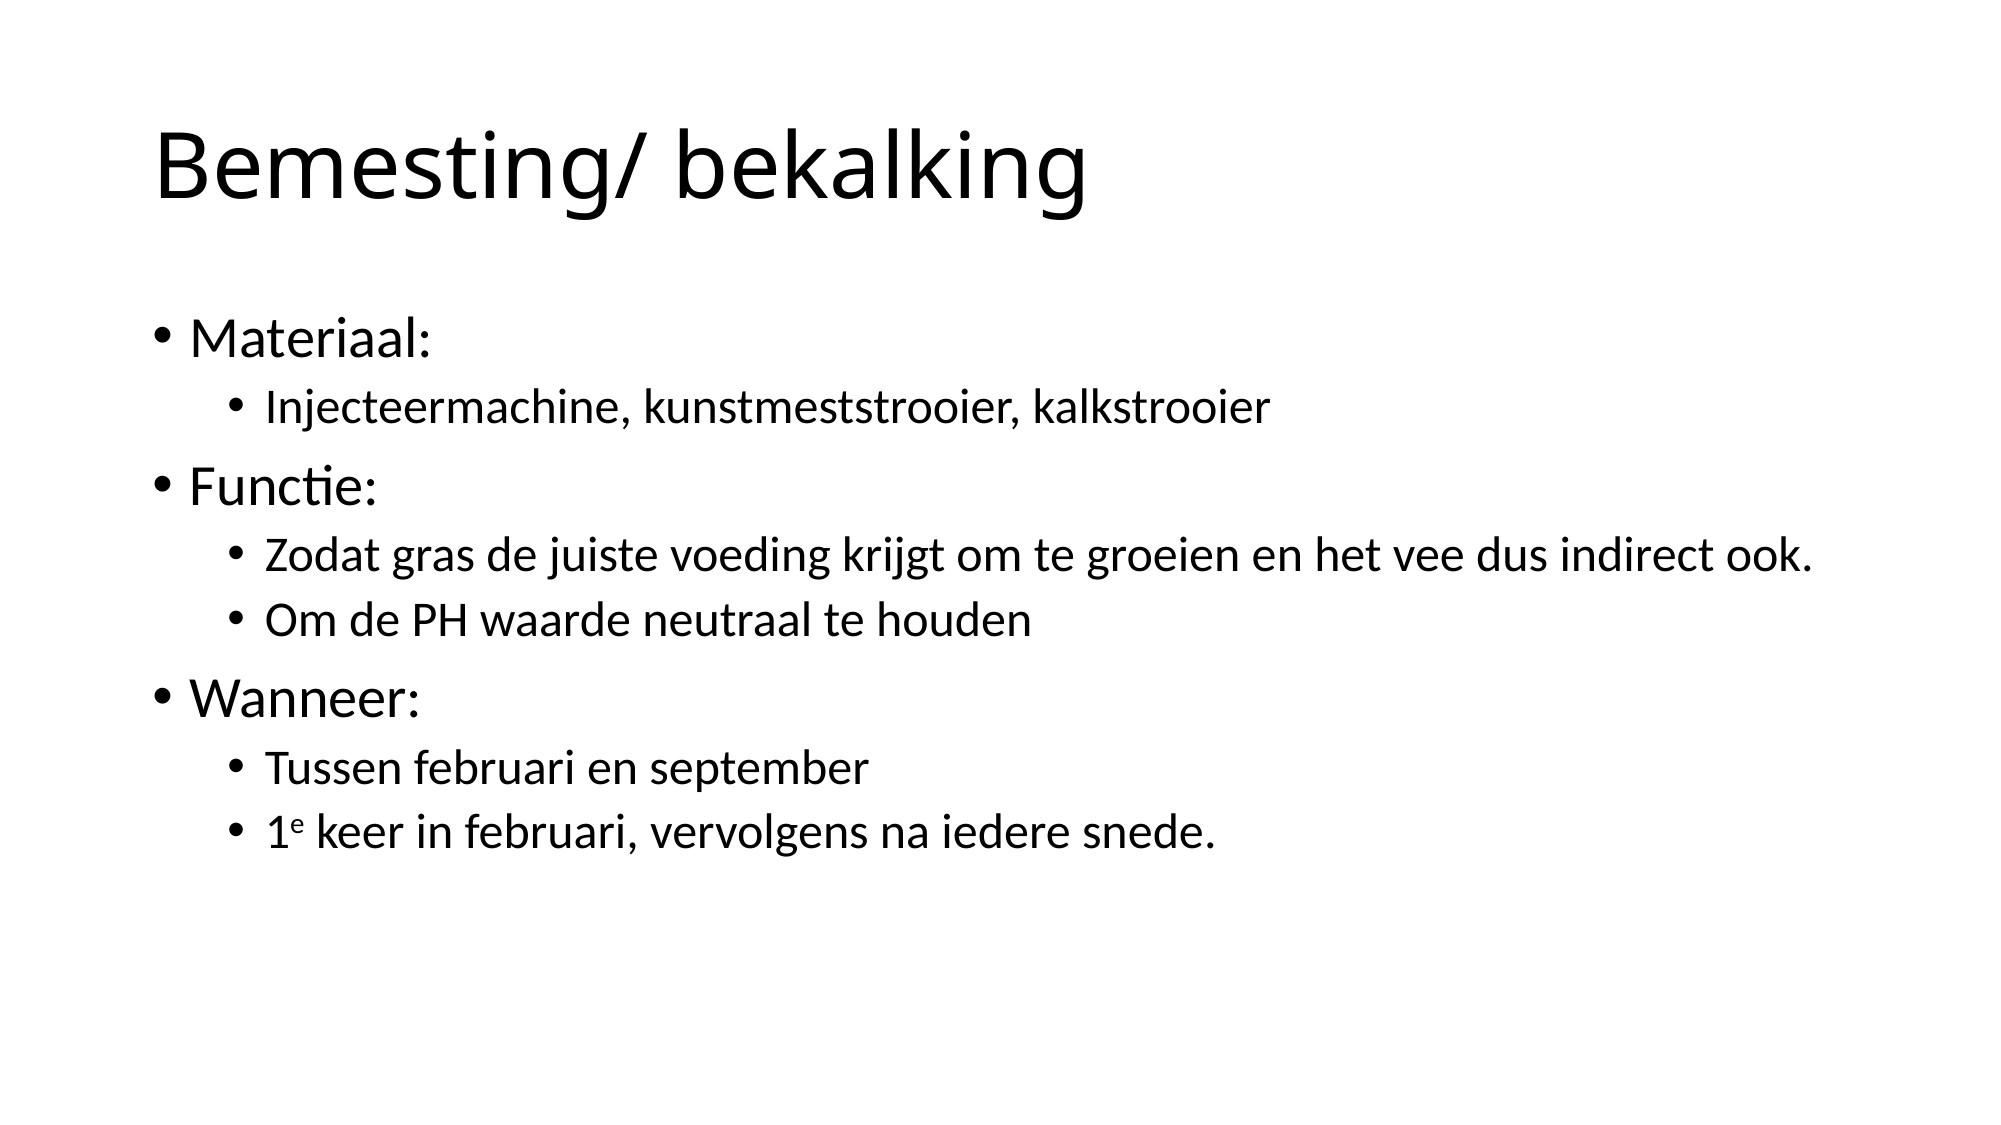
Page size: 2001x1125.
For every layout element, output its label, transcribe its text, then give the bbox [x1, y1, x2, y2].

title Bemesting/ bekalking [137, 59, 1863, 278]
list Materiaal: Injecteermachine, kunstmeststrooier, kalkstrooier Functie: Zodat gras de juiste voeding krijgt om te groeien en het vee dus indirect ook. Om de PH waarde neutraal te houden Wanneer: Tussen februari en september 1e keer in februari, vervolgens na iedere snede. [137, 299, 1863, 1014]
